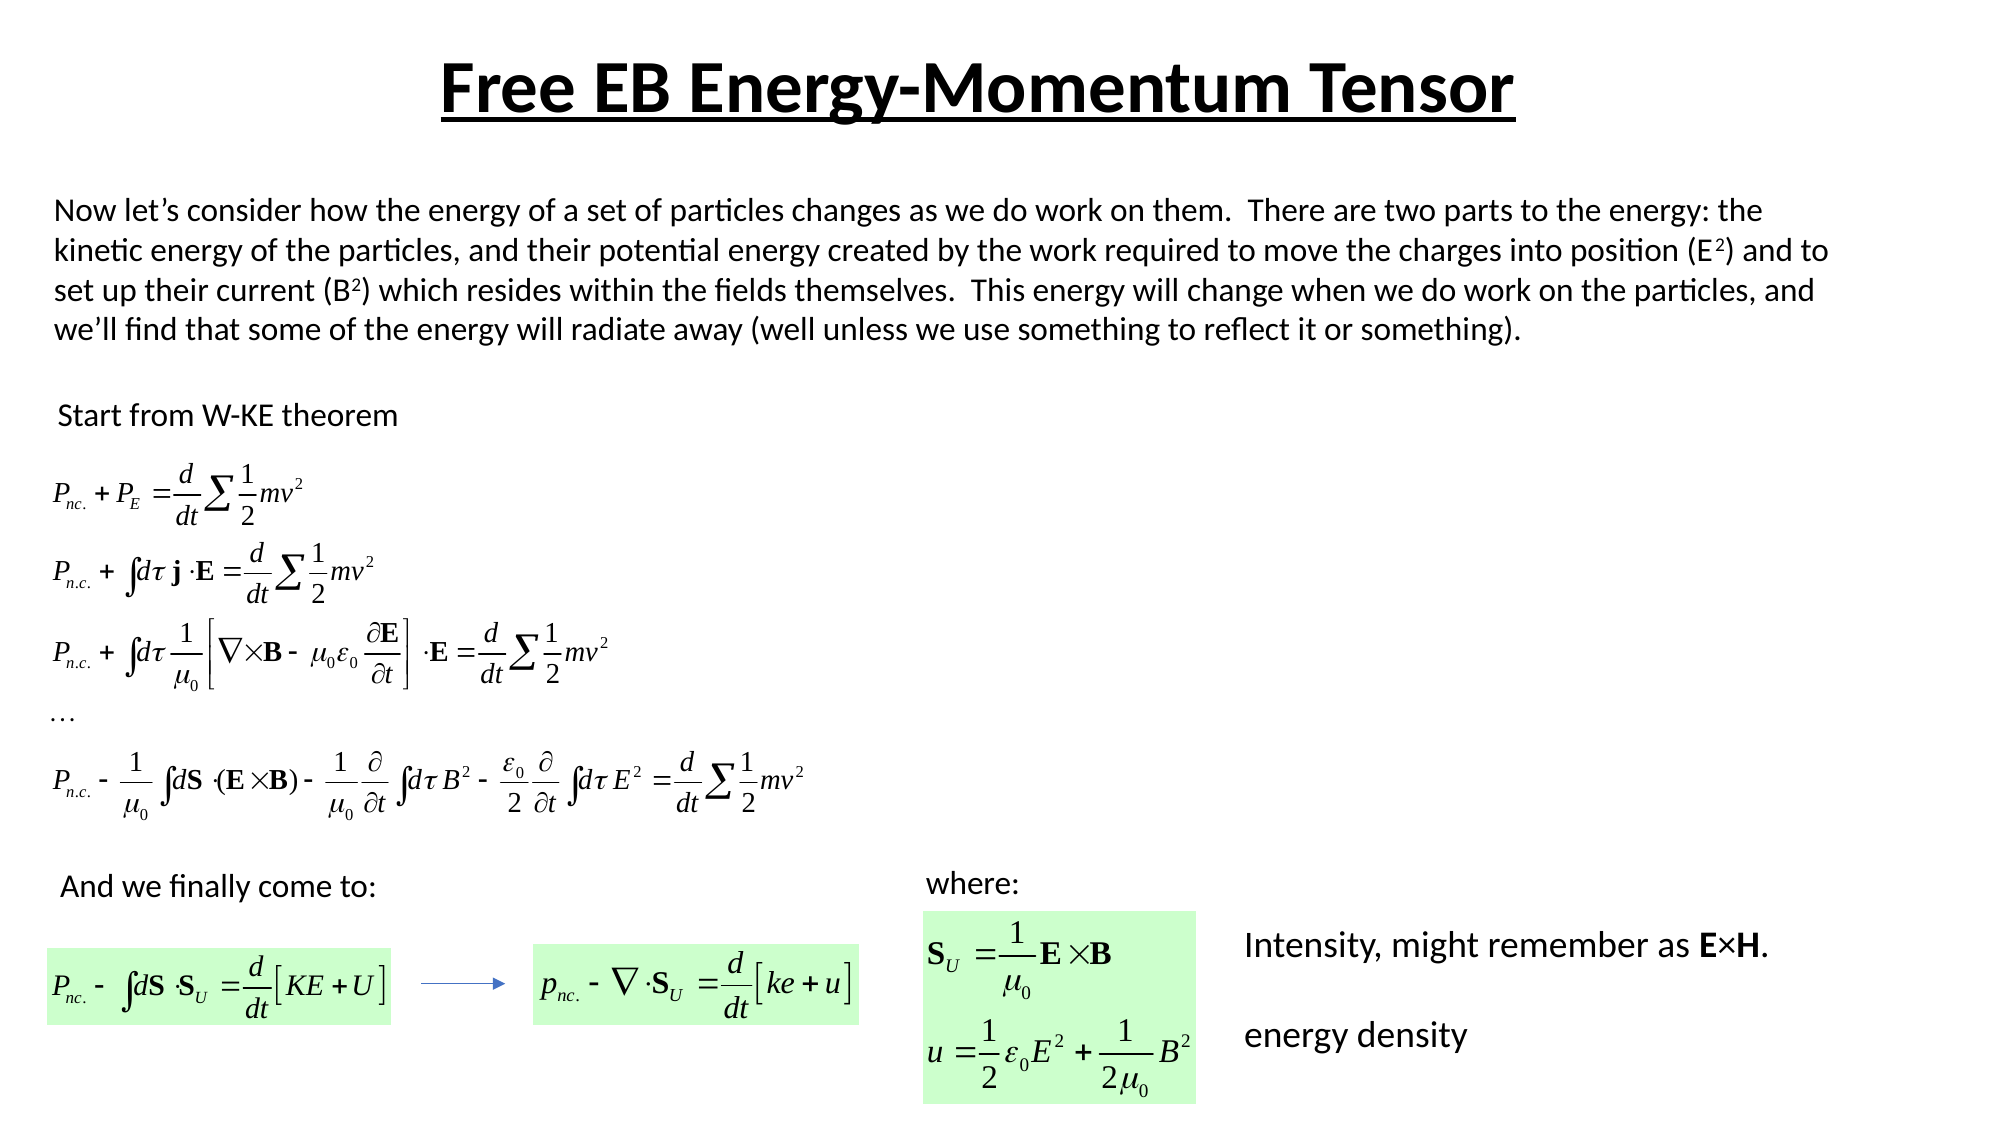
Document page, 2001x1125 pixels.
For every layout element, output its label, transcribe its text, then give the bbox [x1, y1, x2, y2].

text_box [47, 456, 812, 828]
text_box Start from W-KE theorem [42, 385, 414, 441]
text_box Intensity, might remember as E×H. energy density [1229, 912, 1785, 1063]
text_box And we finally come to: [45, 856, 393, 912]
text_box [46, 948, 392, 1026]
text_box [922, 911, 1197, 1105]
text_box where: [911, 854, 1036, 909]
text_box Now let’s consider how the energy of a set of particles changes as we do work on them. There are two parts to the energy: the kinetic energy of the particles, and their potential energy created by the work required to move the charges into position (E2) and to set up their current (B2) which resides within the fields themselves. This energy will change when we do work on the particles, and we’ll find that some of the energy will radiate away (well unless we use something to reflect it or something). [39, 180, 1865, 355]
title Free EB Energy-Momentum Tensor [228, 21, 1729, 136]
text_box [532, 943, 859, 1026]
